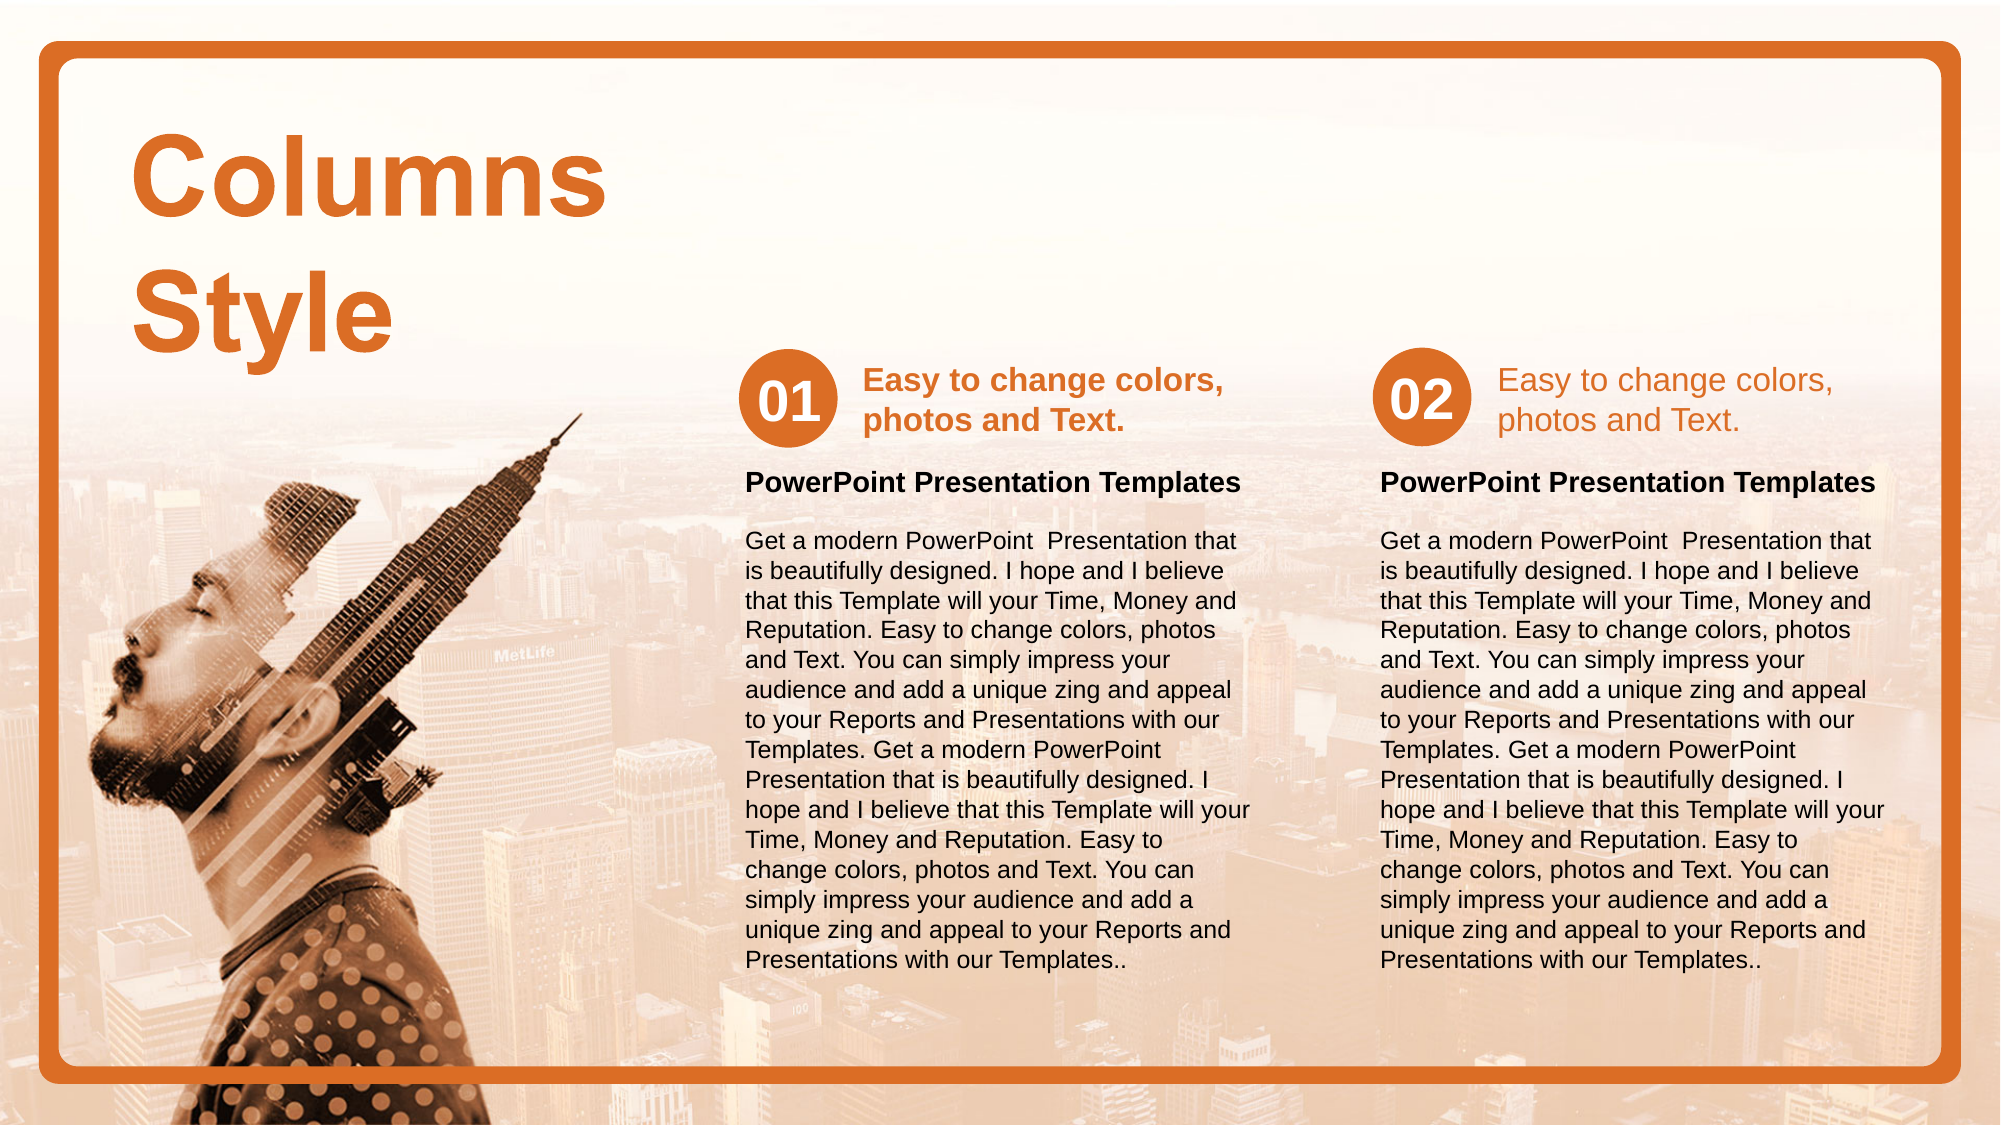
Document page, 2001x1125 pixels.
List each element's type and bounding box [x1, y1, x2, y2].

text_box [317, 157, 371, 217]
text_box [309, 270, 326, 352]
text_box [133, 133, 205, 218]
text_box [214, 155, 275, 217]
text_box [37, 40, 1963, 1085]
text_box [730, 350, 1268, 987]
text_box [1404, 346, 1441, 350]
picture [0, 0, 2001, 1125]
text_box [549, 155, 605, 217]
text_box [243, 292, 304, 375]
text_box [206, 272, 241, 353]
text_box [286, 135, 303, 216]
text_box [133, 269, 200, 353]
text_box [486, 155, 540, 216]
text_box [1365, 350, 1902, 987]
text_box [385, 155, 472, 216]
text_box [336, 291, 392, 353]
